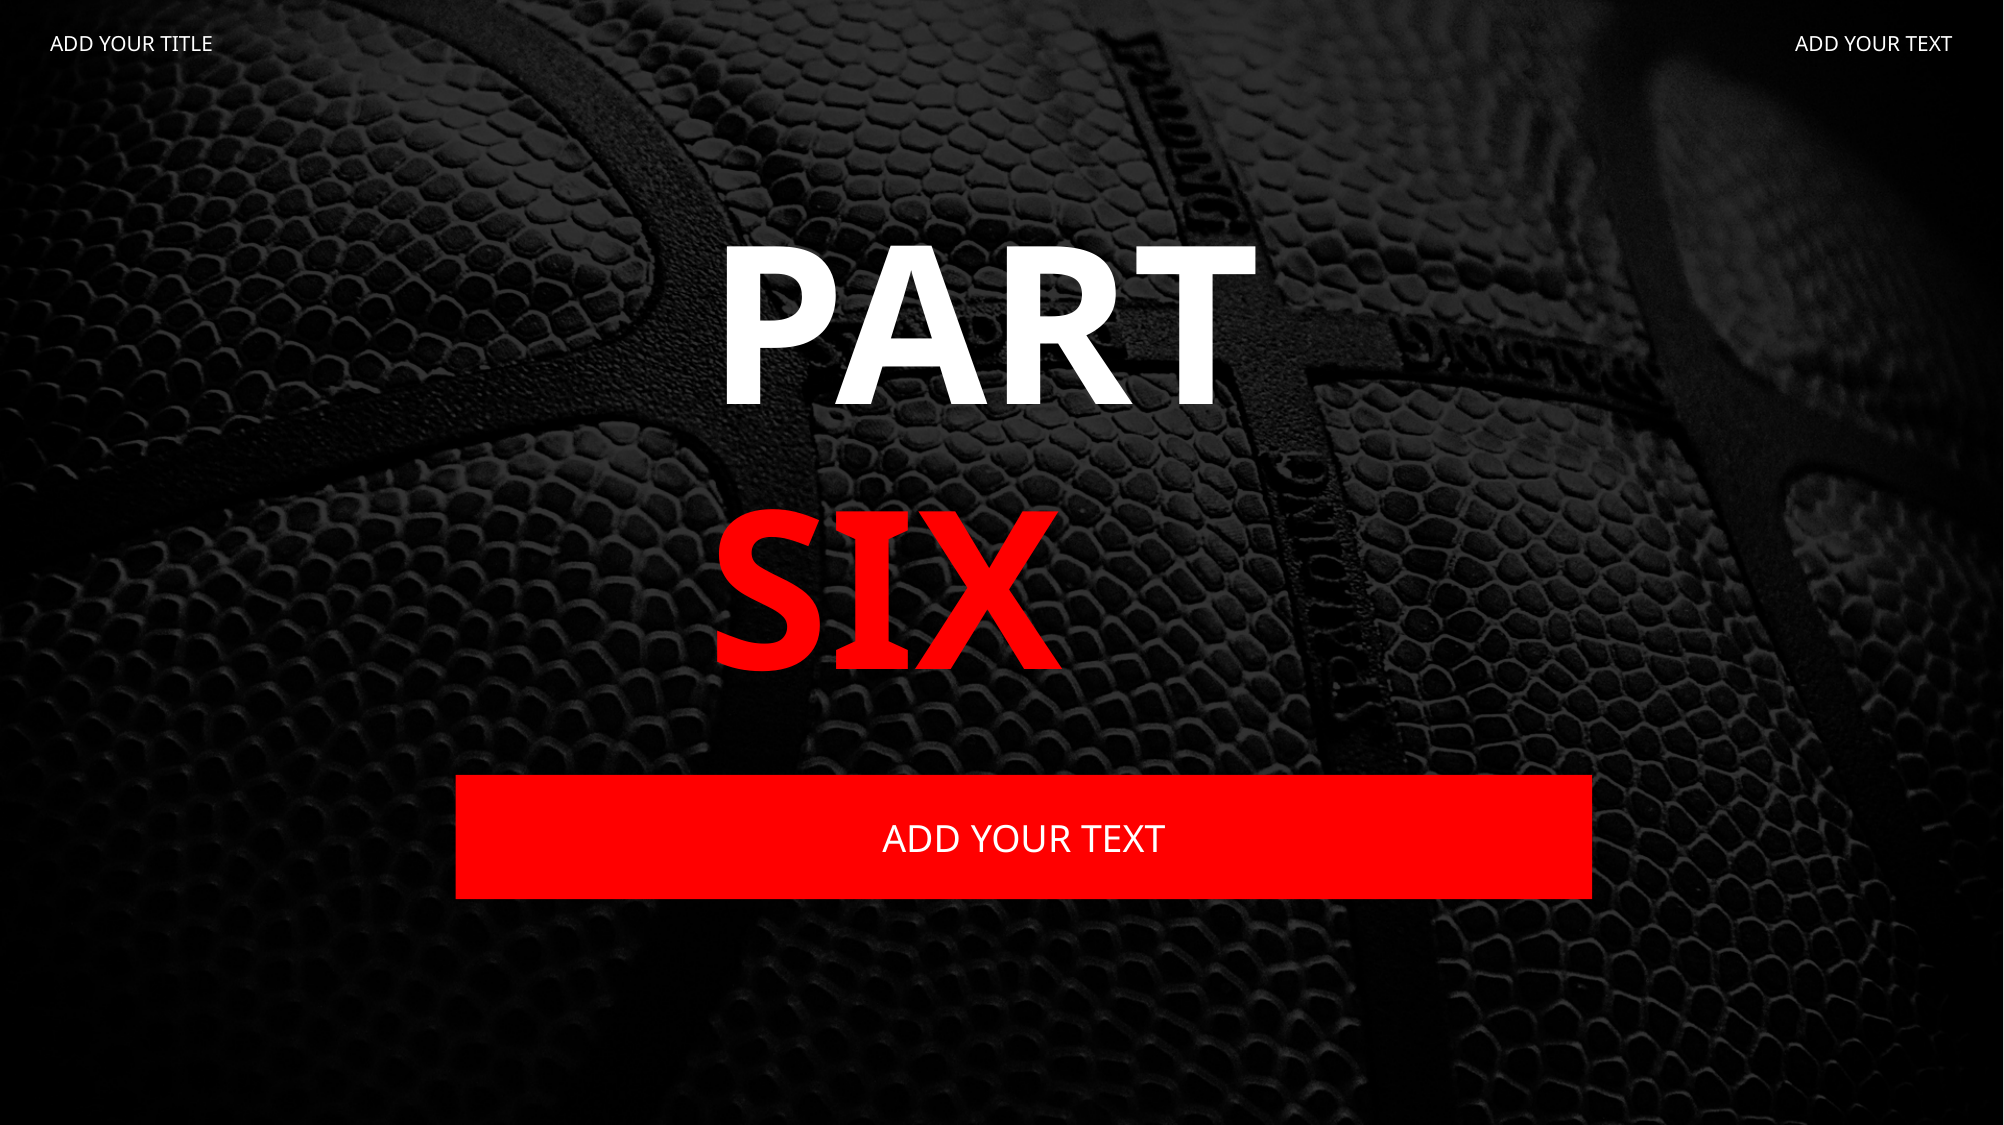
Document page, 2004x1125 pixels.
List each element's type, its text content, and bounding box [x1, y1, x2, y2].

text_box ADD YOUR TEXT [1780, 23, 1968, 64]
picture [0, 0, 2004, 1125]
text_box ADD YOUR TEXT [455, 774, 1593, 900]
text_box PART SIX [692, 176, 1355, 722]
text_box ADD YOUR TITLE [35, 23, 228, 64]
